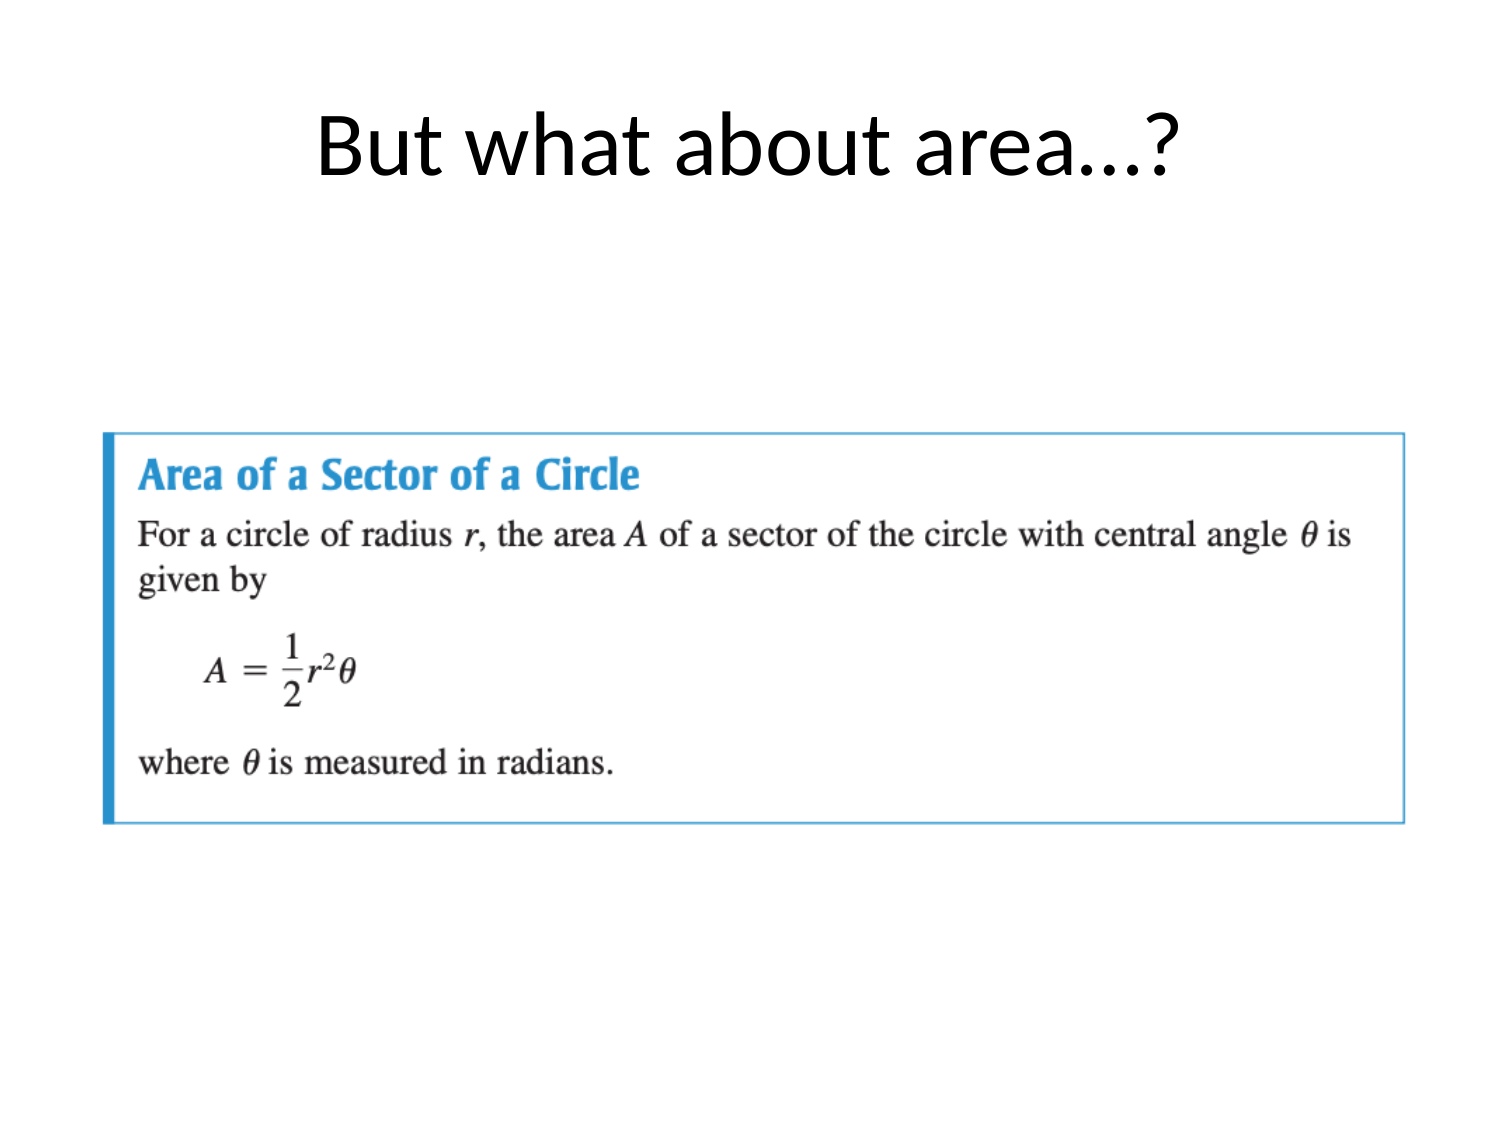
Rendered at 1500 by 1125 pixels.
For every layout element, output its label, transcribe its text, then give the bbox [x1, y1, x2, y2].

title But what about area…? [75, 45, 1425, 233]
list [74, 262, 1426, 1006]
